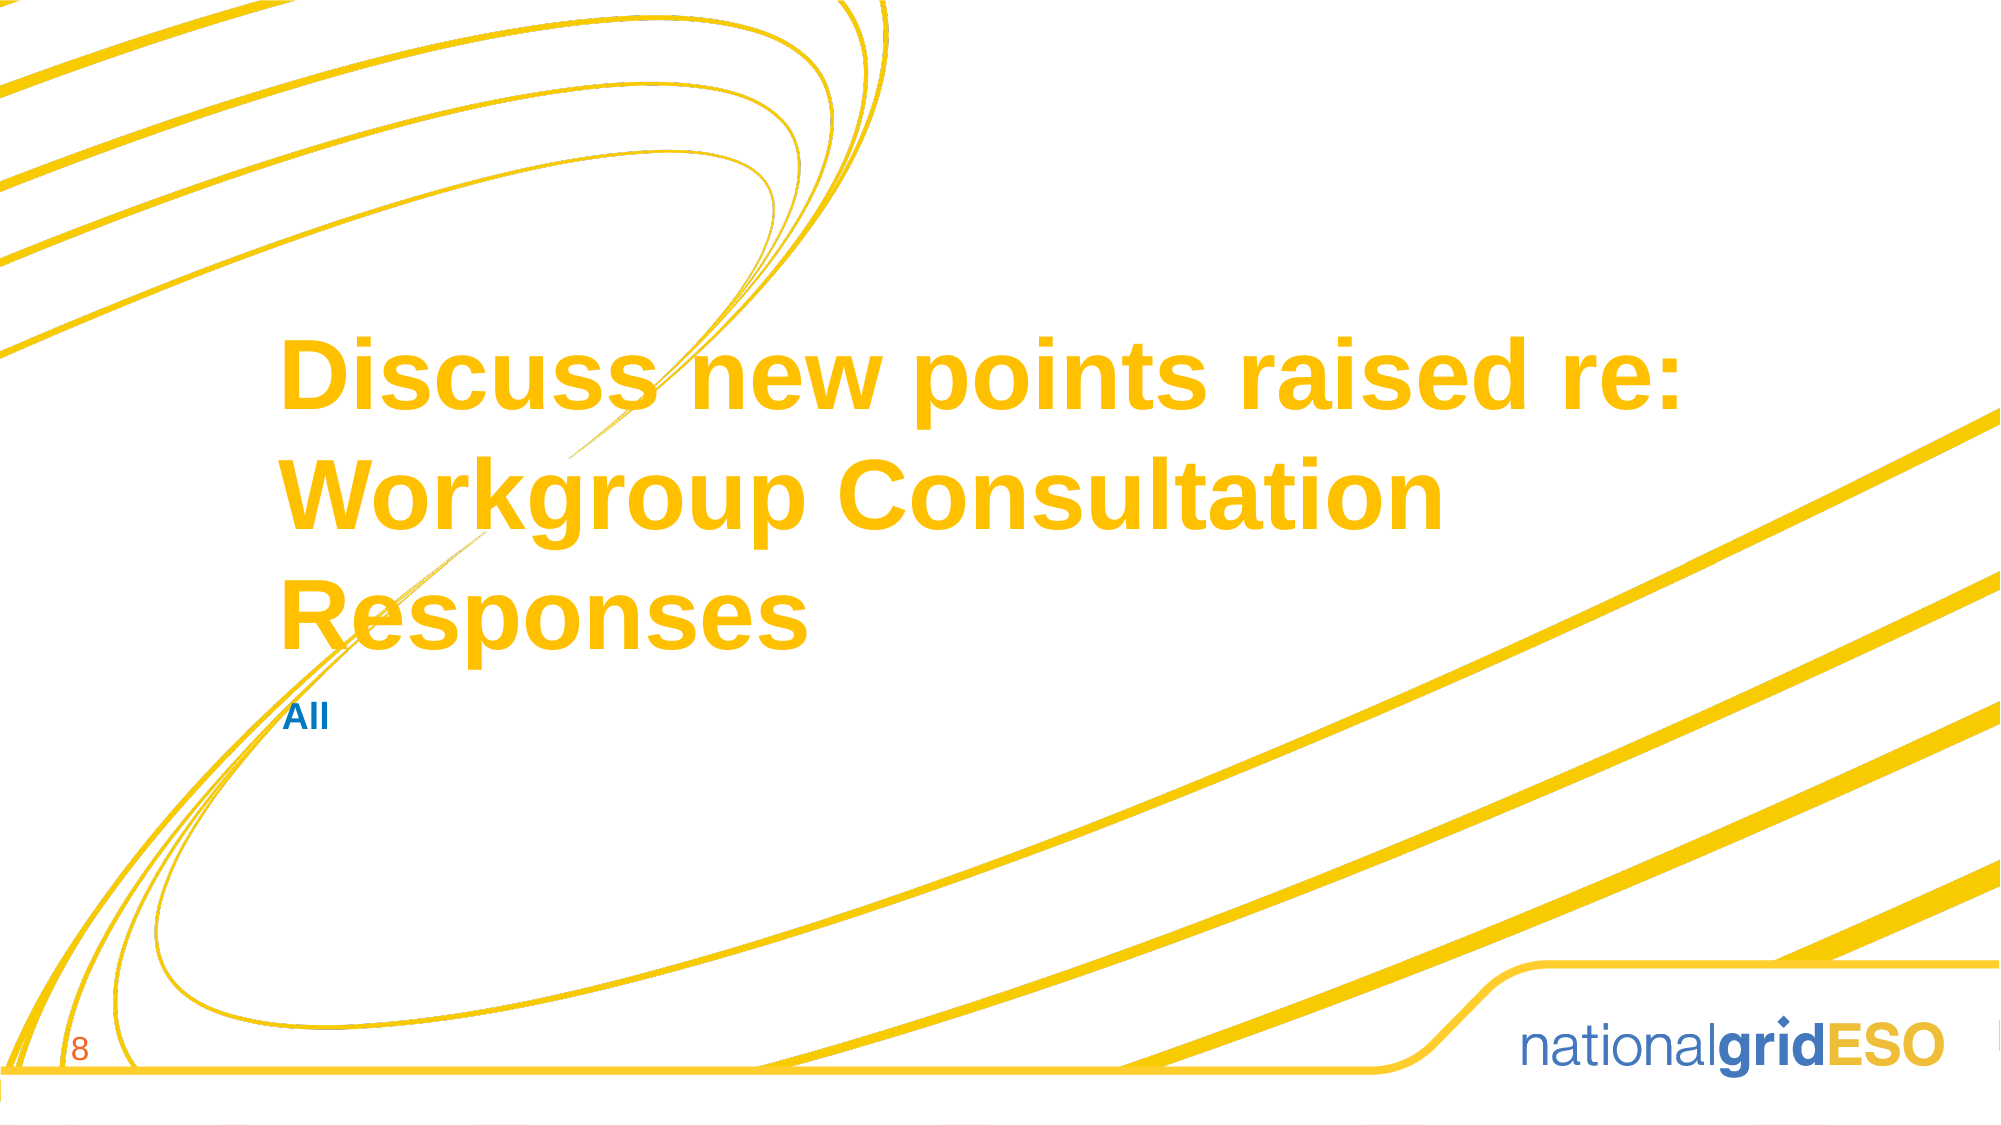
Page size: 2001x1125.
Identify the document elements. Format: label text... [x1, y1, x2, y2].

list Discuss new points raised re: Workgroup Consultation Responses [278, 309, 1755, 535]
picture [0, 0, 2000, 1125]
text_box All [267, 684, 1429, 852]
